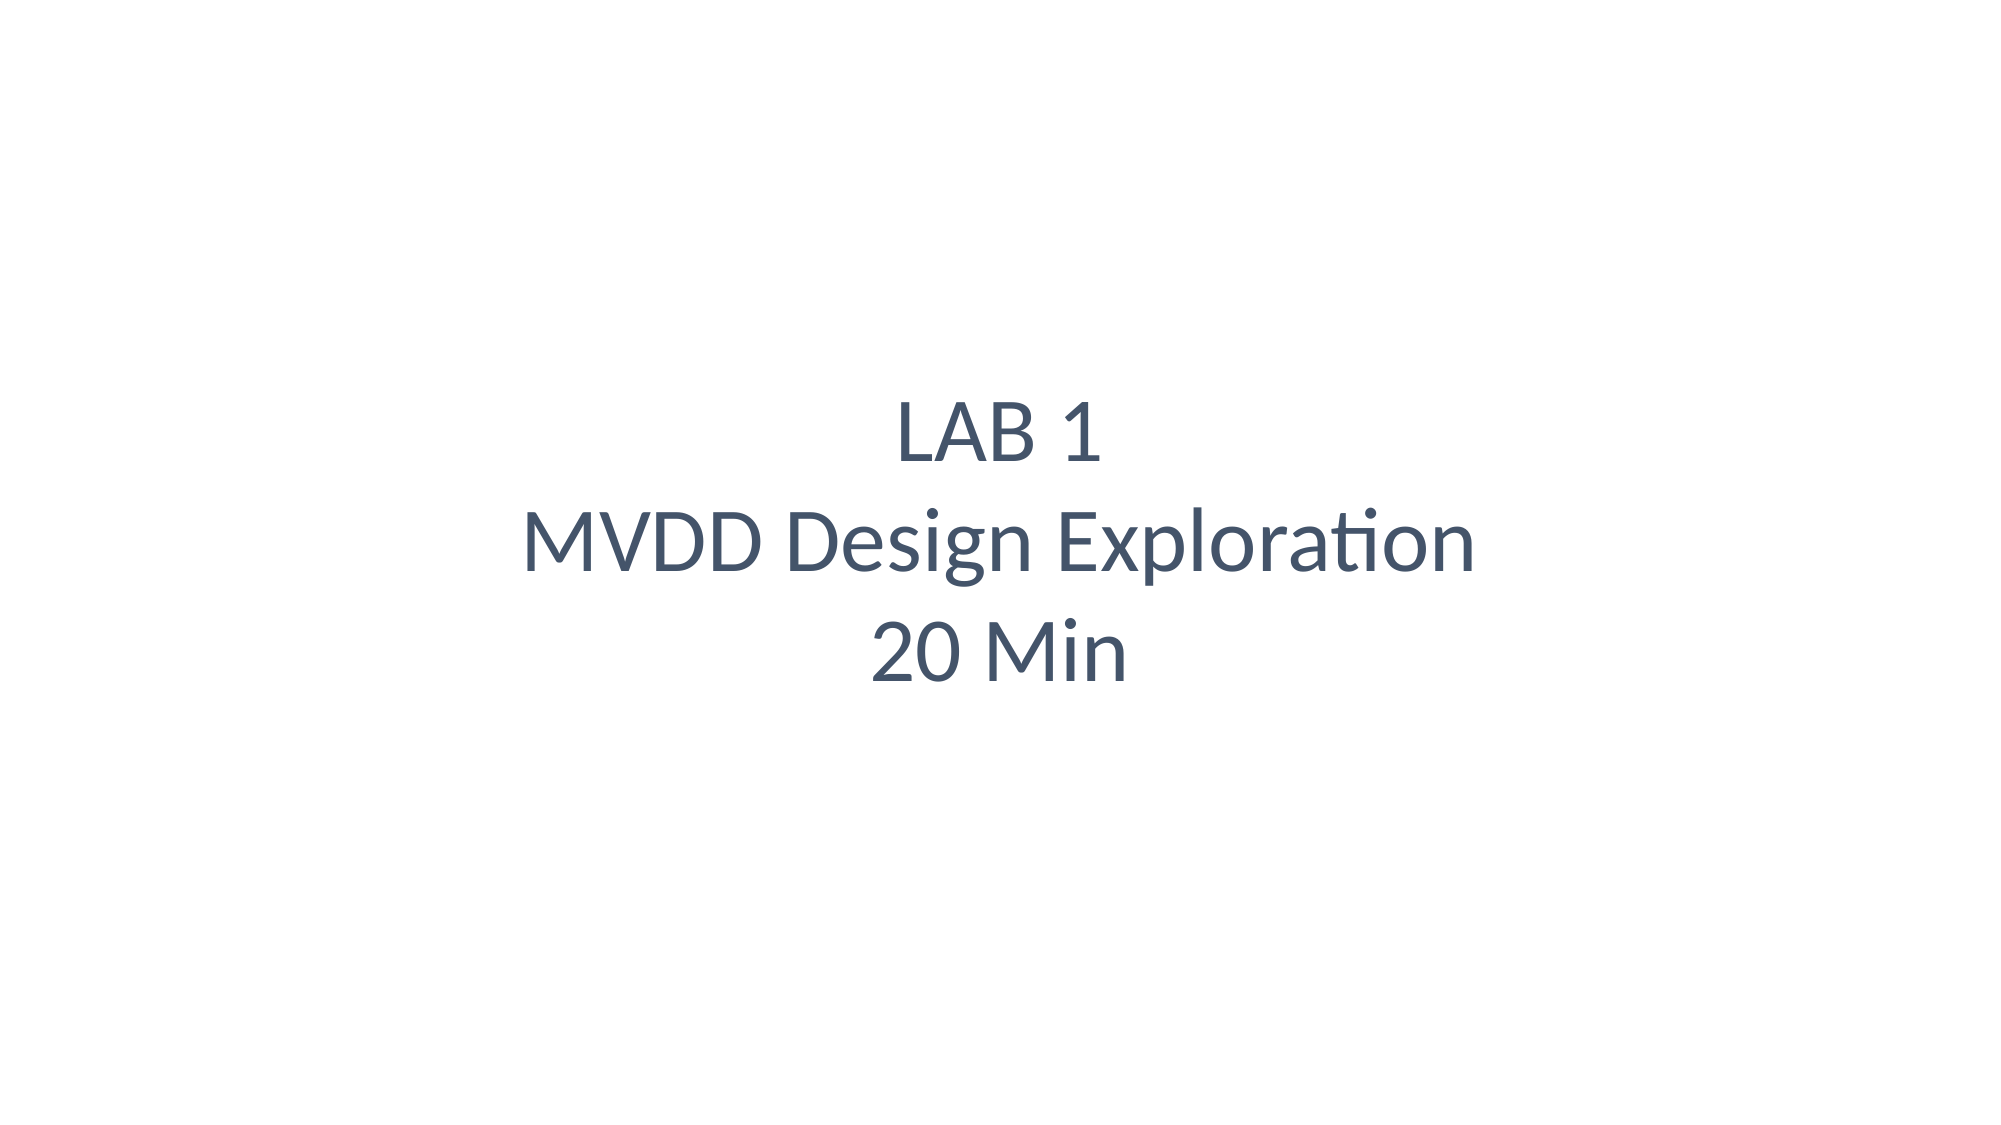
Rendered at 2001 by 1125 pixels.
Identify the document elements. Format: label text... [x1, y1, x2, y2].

text_box LAB 1 MVDD Design Exploration 20 Min [0, 362, 2000, 1013]
